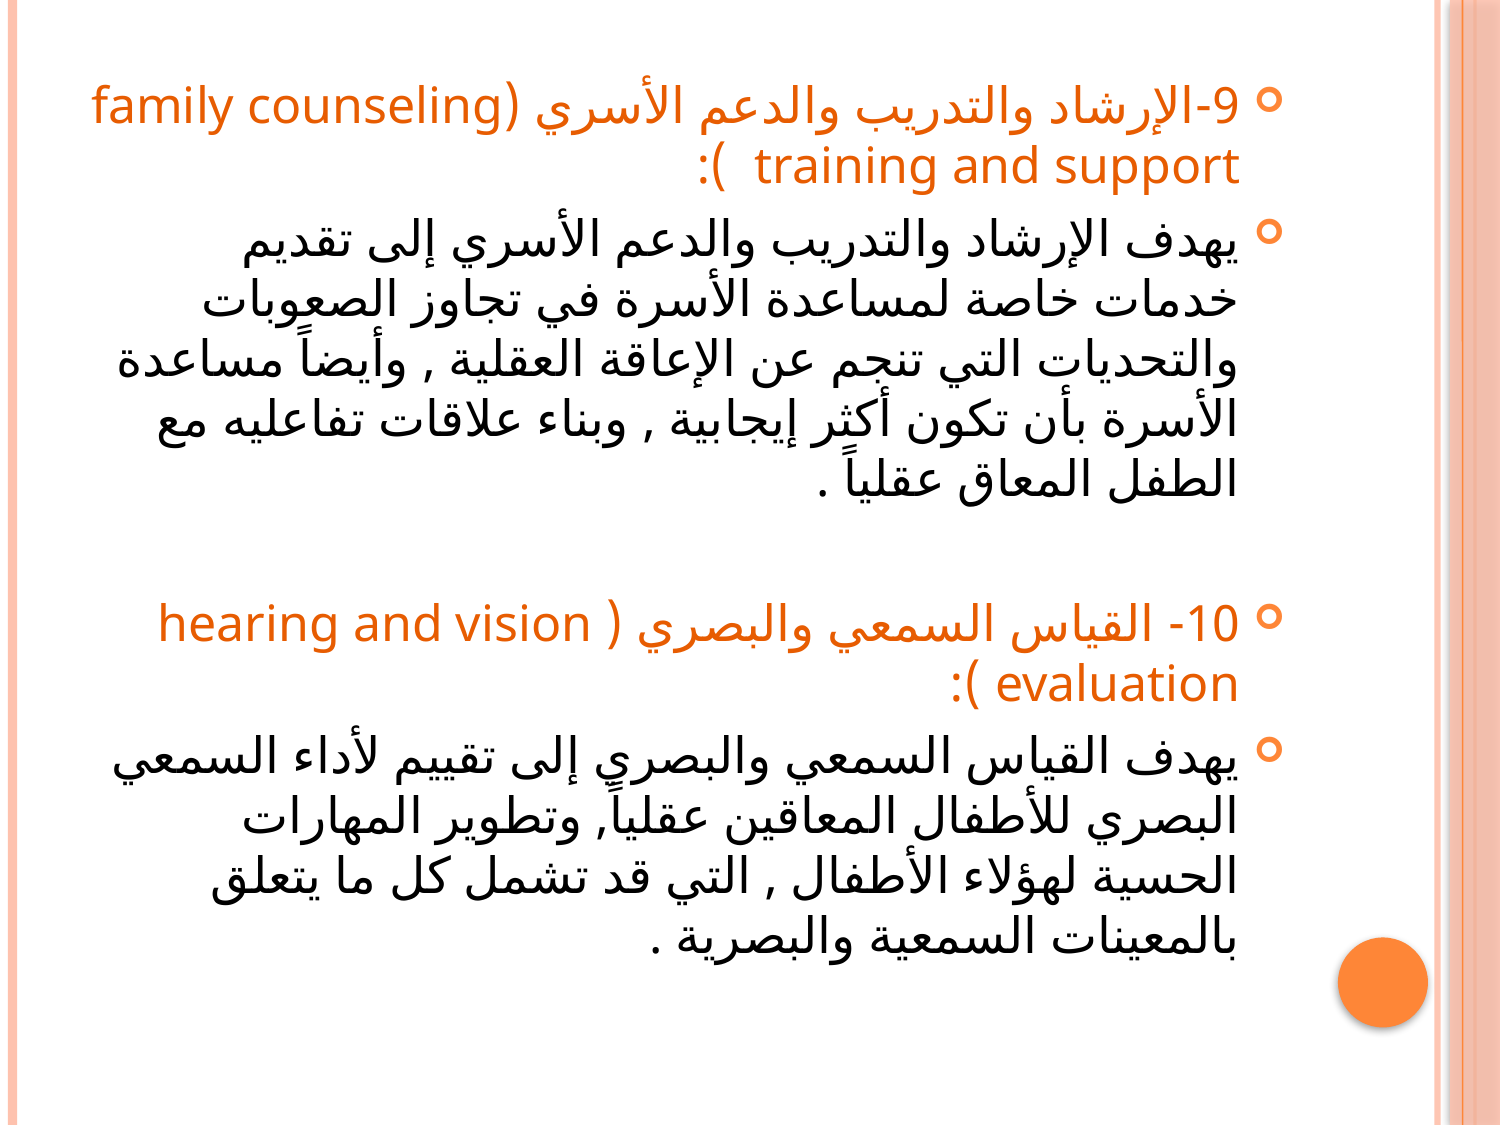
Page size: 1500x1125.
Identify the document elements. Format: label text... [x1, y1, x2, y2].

list 9-الإرشاد والتدريب والدعم الأسري (family counseling training and support ): يهدف الإرشاد والتدريب والدعم الأسري إلى تقديم خدمات خاصة لمساعدة الأسرة في تجاوز الصعوبات والتحديات التي تنجم عن الإعاقة العقلية , وأيضاً مساعدة الأسرة بأن تكون أكثر إيجابية , وبناء علاقات تفاعليه مع الطفل المعاق عقلياً . 10- القياس السمعي والبصري ( hearing and vision evaluation ): يهدف القياس السمعي والبصري إلى تقييم لأداء السمعي البصري للأطفال المعاقين عقلياً, وتطوير المهارات الحسية لهؤلاء الأطفال , التي قد تشمل كل ما يتعلق بالمعينات السمعية والبصرية . [75, 66, 1300, 1062]
